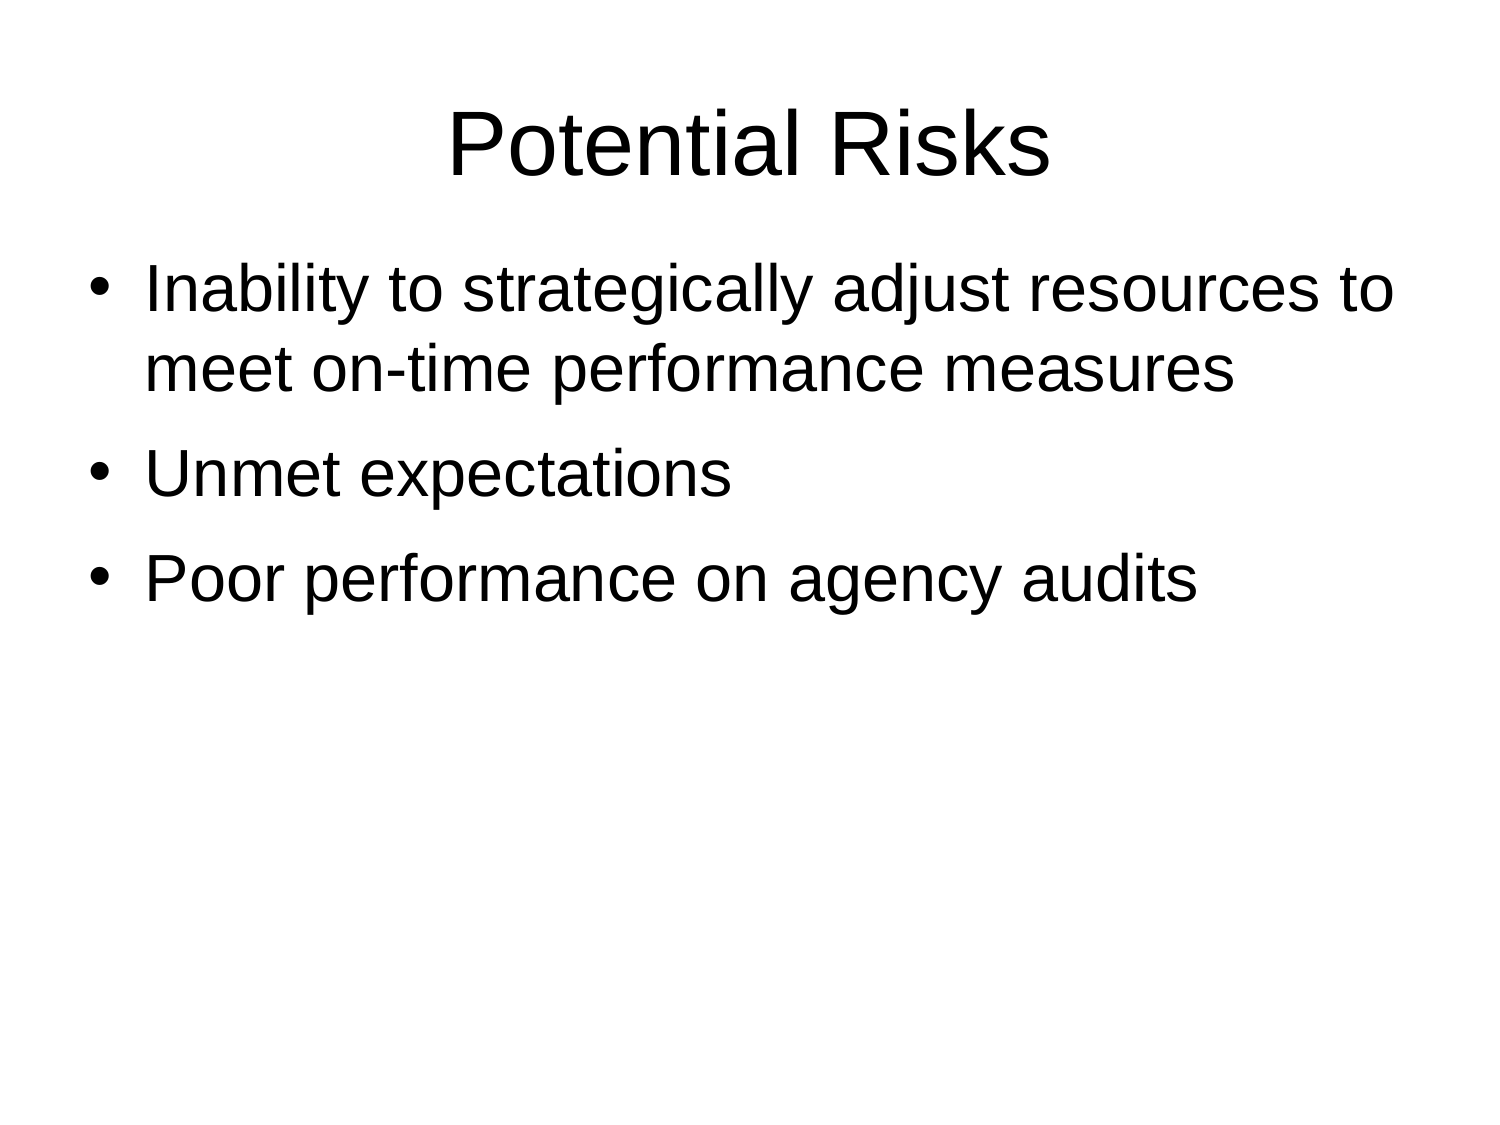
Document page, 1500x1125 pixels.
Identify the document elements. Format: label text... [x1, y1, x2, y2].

list Inability to strategically adjust resources to meet on-time performance measures Unmet expectations Poor performance on agency audits [73, 237, 1424, 893]
title Potential Risks [75, 45, 1425, 233]
